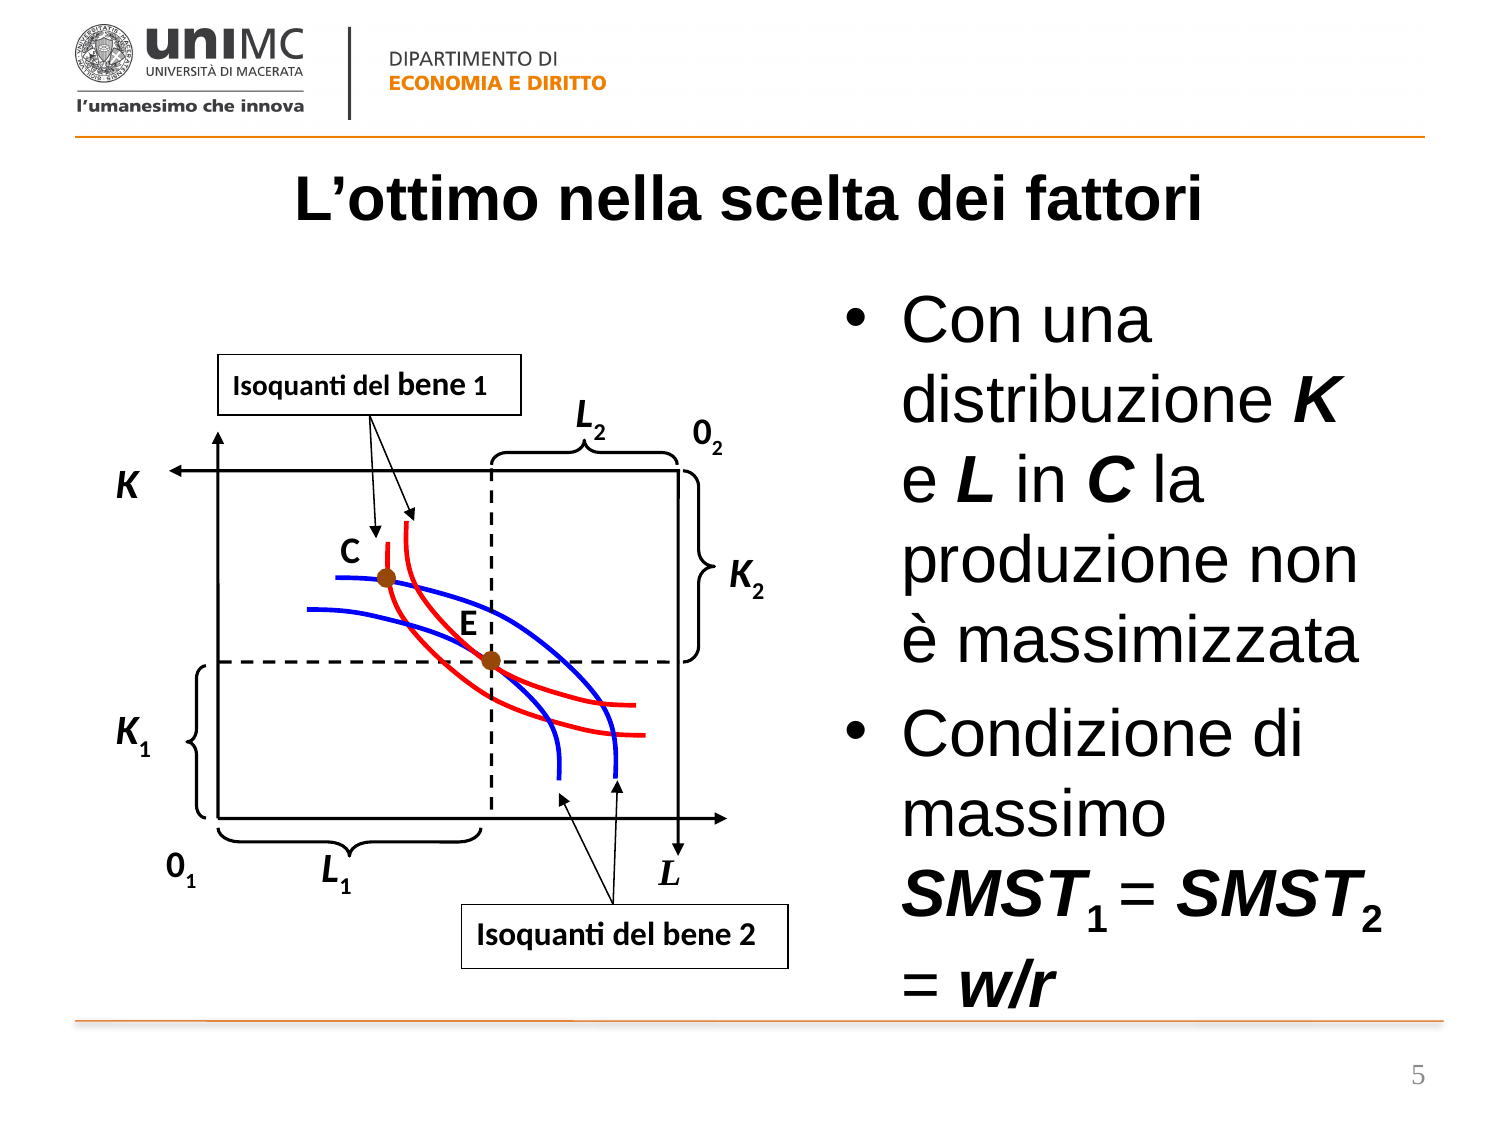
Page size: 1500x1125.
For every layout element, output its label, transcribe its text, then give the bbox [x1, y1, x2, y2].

list Con una distribuzione K e L in C la produzione non è massimizzata Condizione di massimo SMST1 = SMST2 = w/r [829, 268, 1402, 1035]
title L’ottimo nella scelta dei fattori [75, 149, 1425, 241]
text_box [81, 327, 828, 997]
picture [75, 24, 1425, 138]
slide_number 5 [1091, 1042, 1442, 1103]
